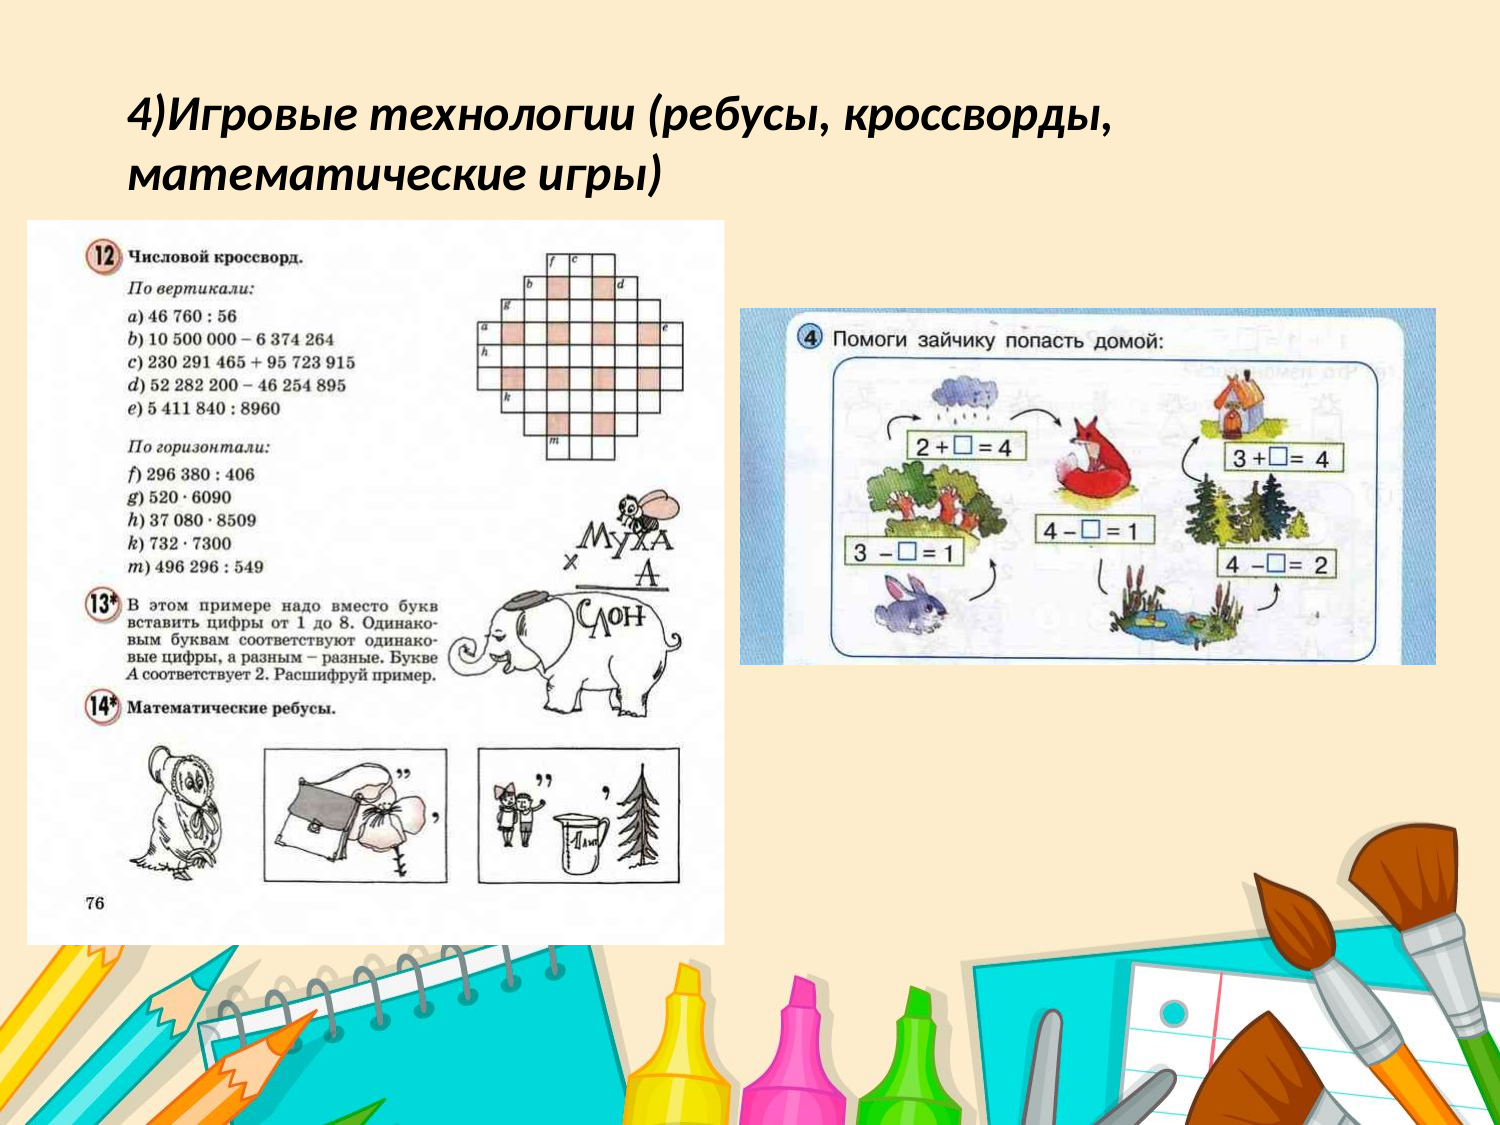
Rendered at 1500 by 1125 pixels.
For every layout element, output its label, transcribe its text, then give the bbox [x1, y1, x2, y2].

text_box 4)Игровые технологии (ребусы, кроссворды, математические игры) [111, 72, 1301, 208]
picture [0, 0, 1500, 1125]
